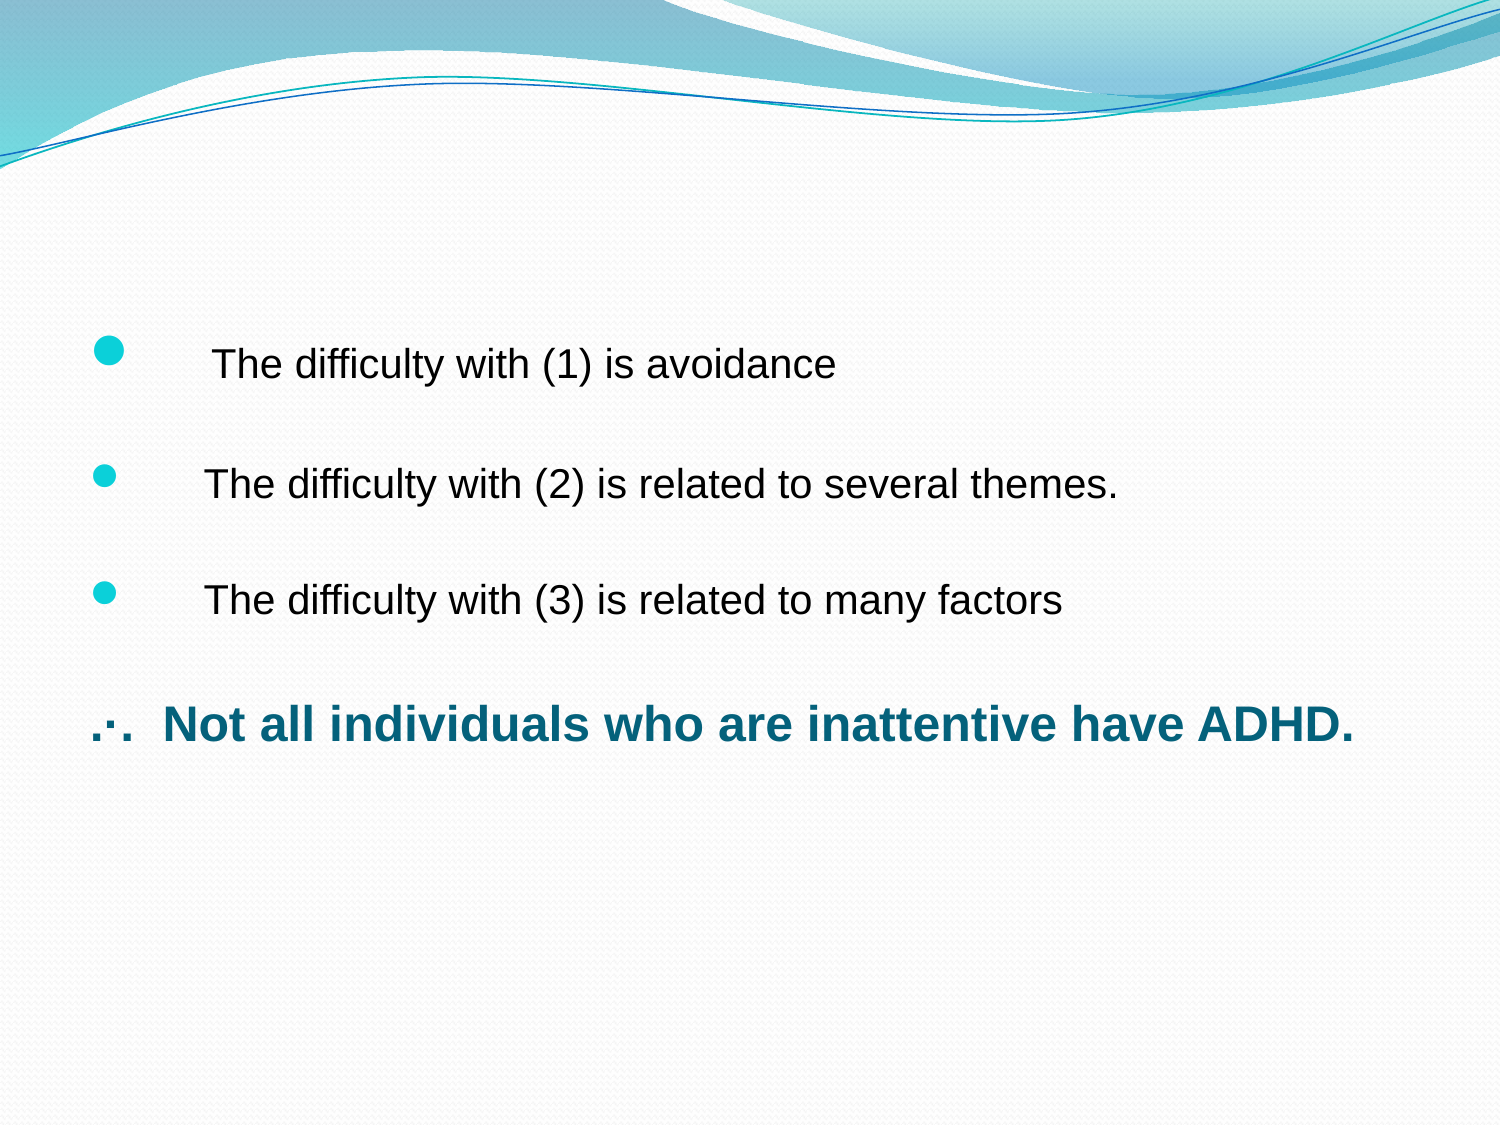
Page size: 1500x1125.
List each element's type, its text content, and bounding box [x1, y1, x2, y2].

list The difficulty with (1) is avoidance The difficulty with (2) is related to several themes. The difficulty with (3) is related to many factors .·. Not all individuals who are inattentive have ADHD. [75, 317, 1425, 1038]
